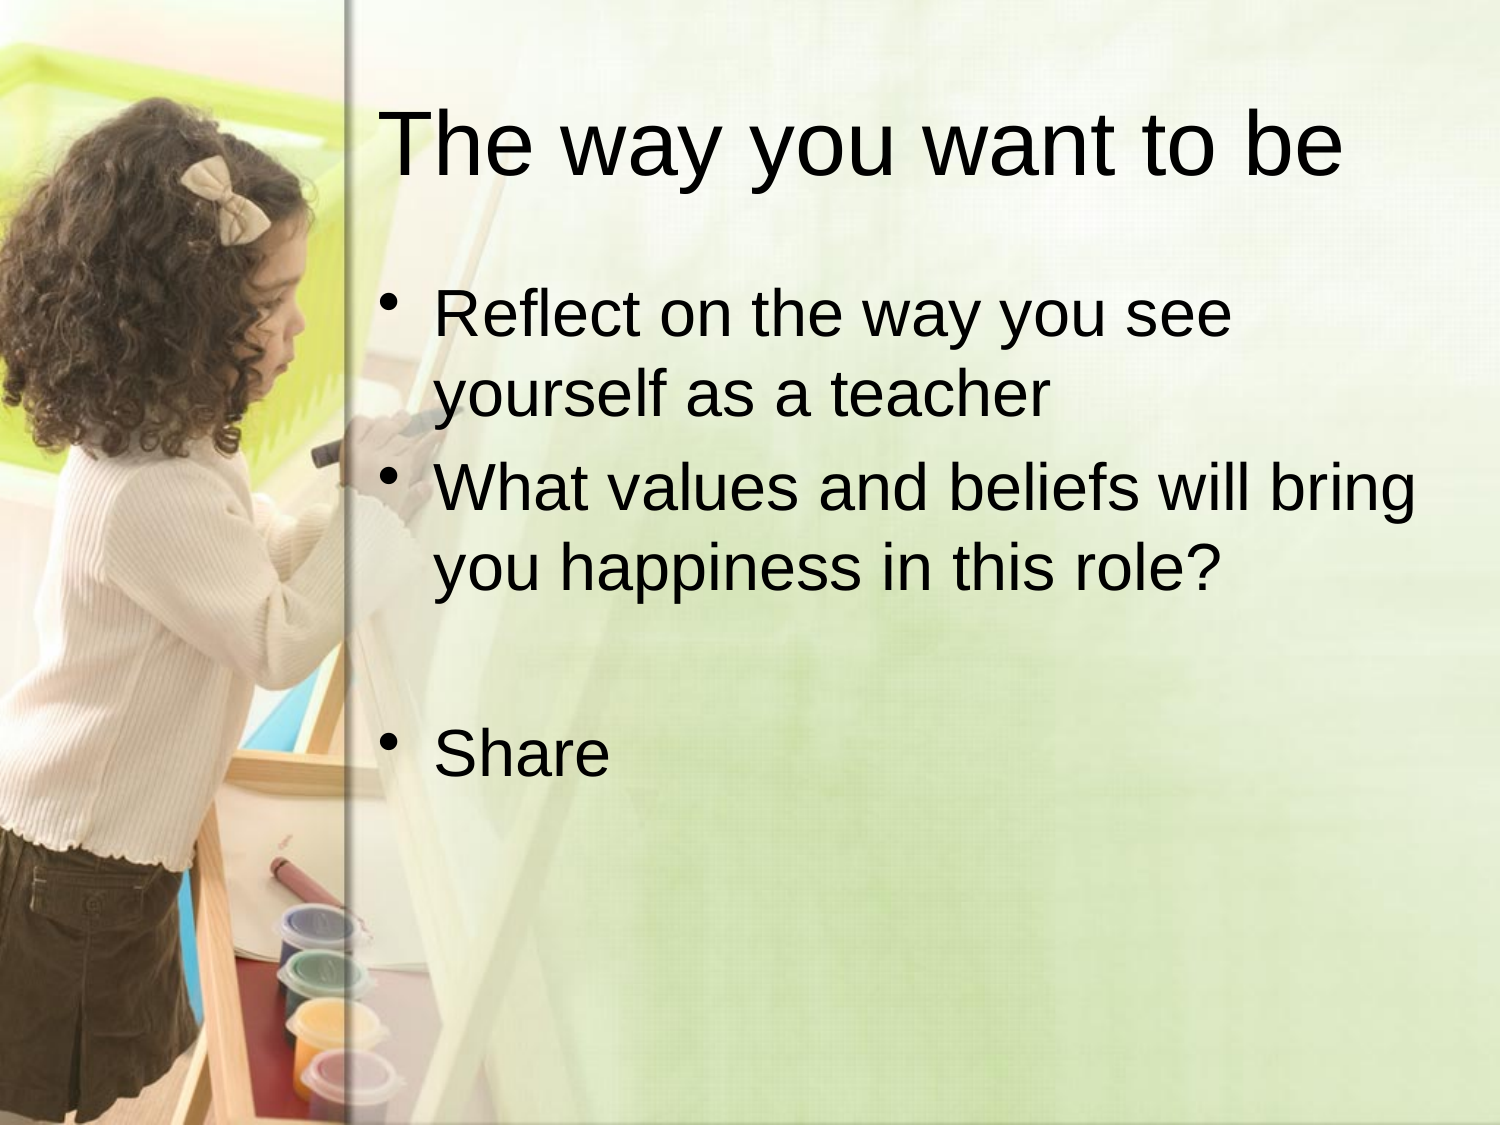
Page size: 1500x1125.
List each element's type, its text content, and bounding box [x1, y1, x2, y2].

list Reflect on the way you see yourself as a teacher What values and beliefs will bring you happiness in this role? Share [362, 262, 1488, 1006]
picture [0, 0, 1500, 1125]
title The way you want to be [362, 44, 1488, 233]
